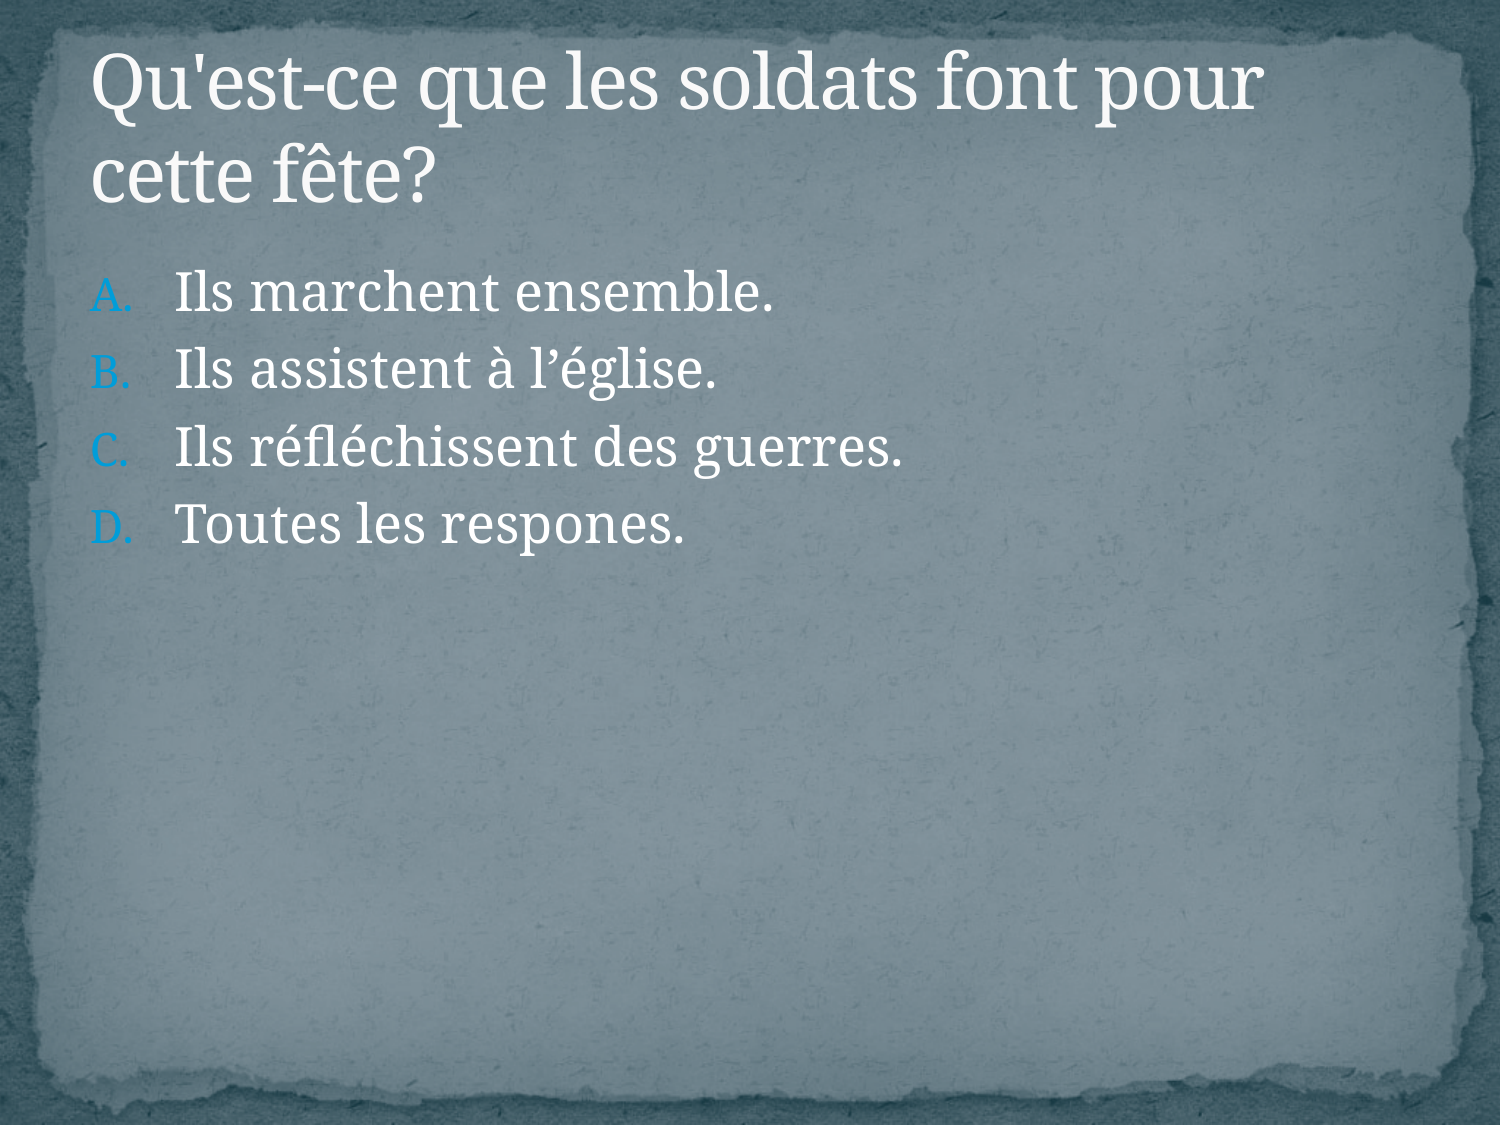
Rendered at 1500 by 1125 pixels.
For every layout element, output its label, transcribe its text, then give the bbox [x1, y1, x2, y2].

title Qu'est-ce que les soldats font pour cette fête? [74, 24, 1425, 225]
list Ils marchent ensemble. Ils assistent à l’église. Ils réfléchissent des guerres. Toutes les respones. [75, 249, 1425, 1000]
